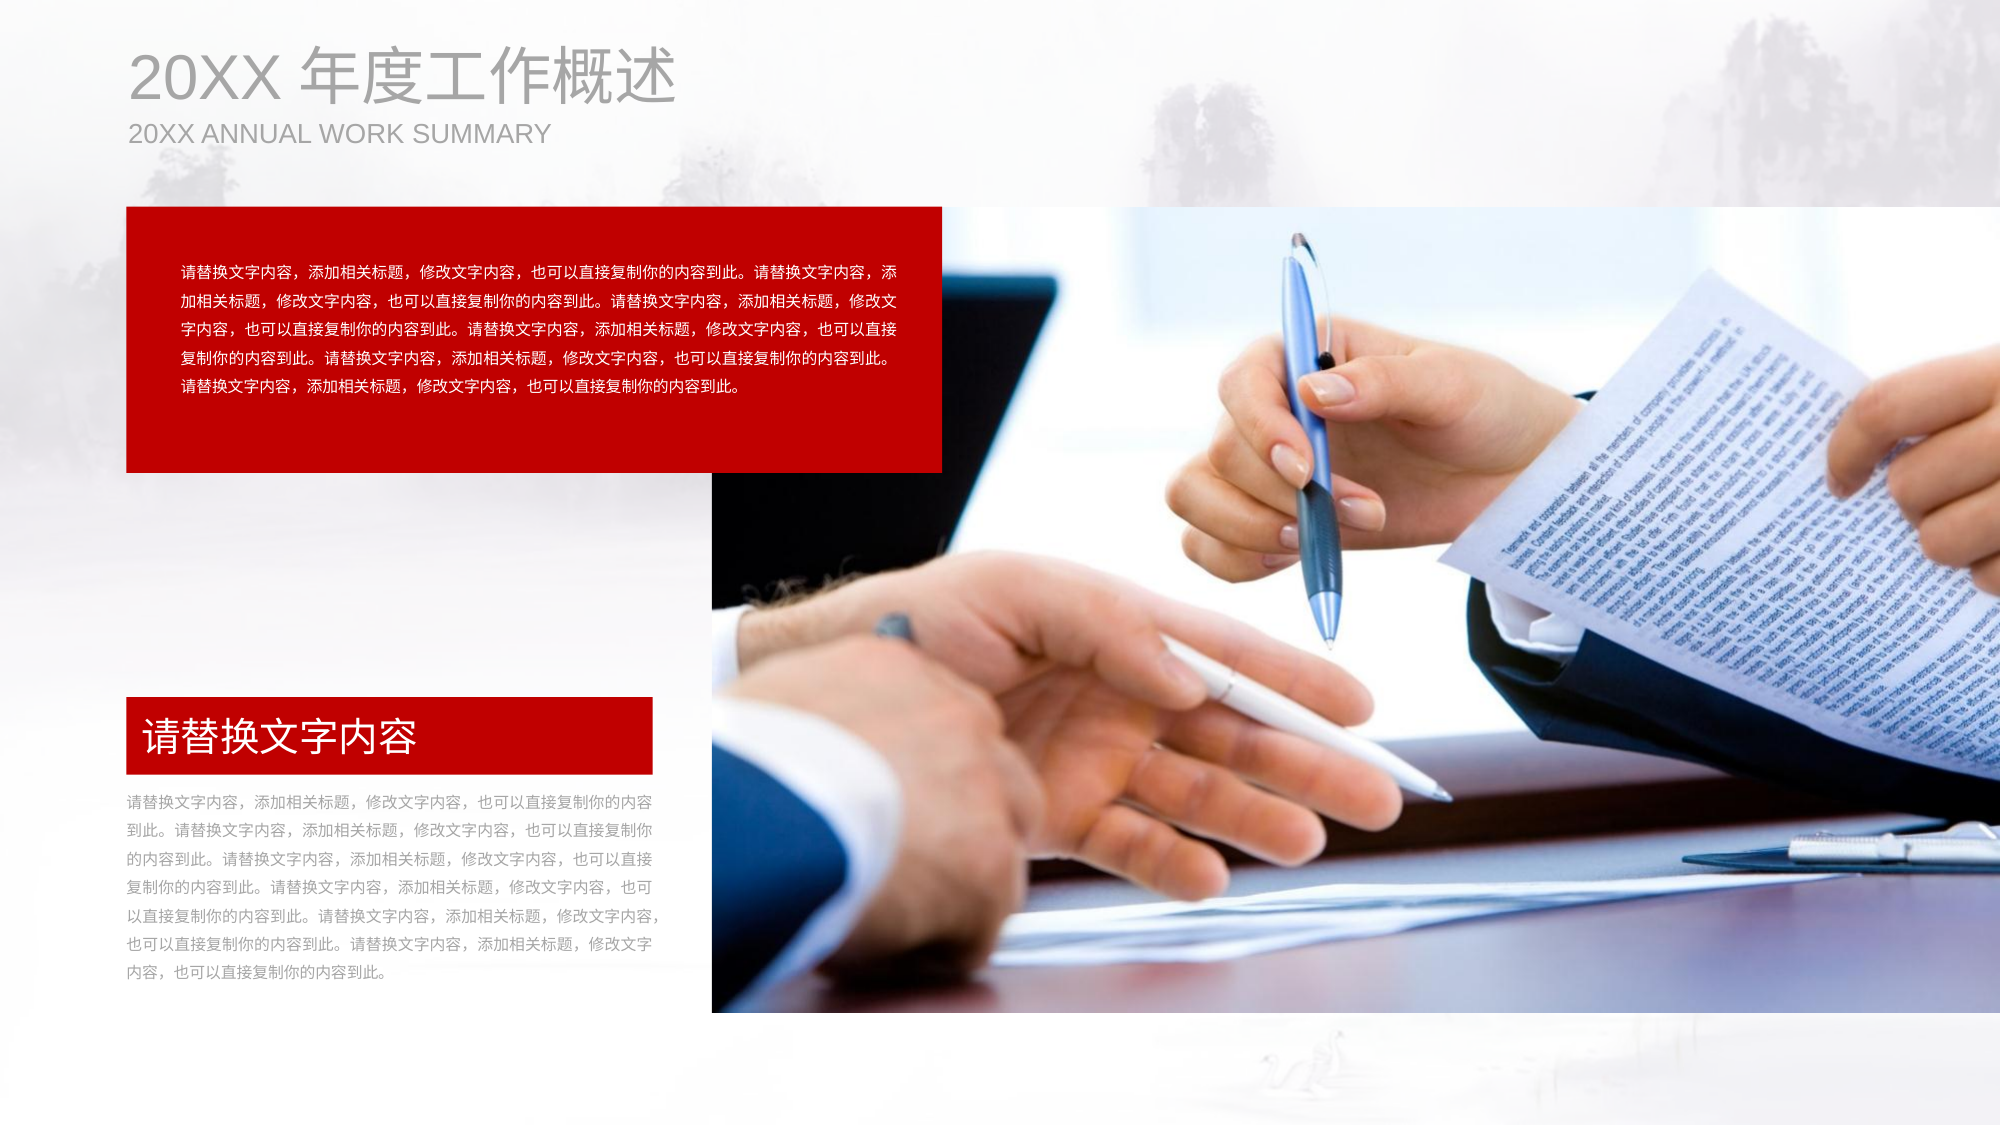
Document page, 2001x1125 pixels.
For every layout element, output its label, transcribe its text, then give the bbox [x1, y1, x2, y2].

text_box [711, 207, 2000, 1014]
text_box [125, 206, 943, 474]
text_box 20XX年度工作概述 [128, 36, 743, 113]
text_box 请替换文字内容，添加相关标题，修改文字内容，也可以直接复制你的内容到此。请替换文字内容，添加相关标题，修改文字内容，也可以直接复制你的内容到此。请替换文字内容，添加相关标题，修改文字内容，也可以直接复制你的内容到此。请替换文字内容，添加相关标题，修改文字内容，也可以直接复制你的内容到此。请替换文字内容，添加相关标题，修改文字内容，也可以直接复制你的内容到此。请替换文字内容，添加相关标题，修改文字内容，也可以直接复制你的内容到此。 [180, 253, 898, 396]
text_box 请替换文字内容，添加相关标题，修改文字内容，也可以直接复制你的内容到此。请替换文字内容，添加相关标题，修改文字内容，也可以直接复制你的内容到此。请替换文字内容，添加相关标题，修改文字内容，也可以直接复制你的内容到此。请替换文字内容，添加相关标题，修改文字内容，也可以直接复制你的内容到此。请替换文字内容，添加相关标题，修改文字内容，也可以直接复制你的内容到此。请替换文字内容，添加相关标题，修改文字内容，也可以直接复制你的内容到此。 [126, 783, 653, 983]
text_box 20XX ANNUAL WORK SUMMARY [128, 115, 565, 149]
text_box 请替换文字内容 [125, 696, 654, 776]
